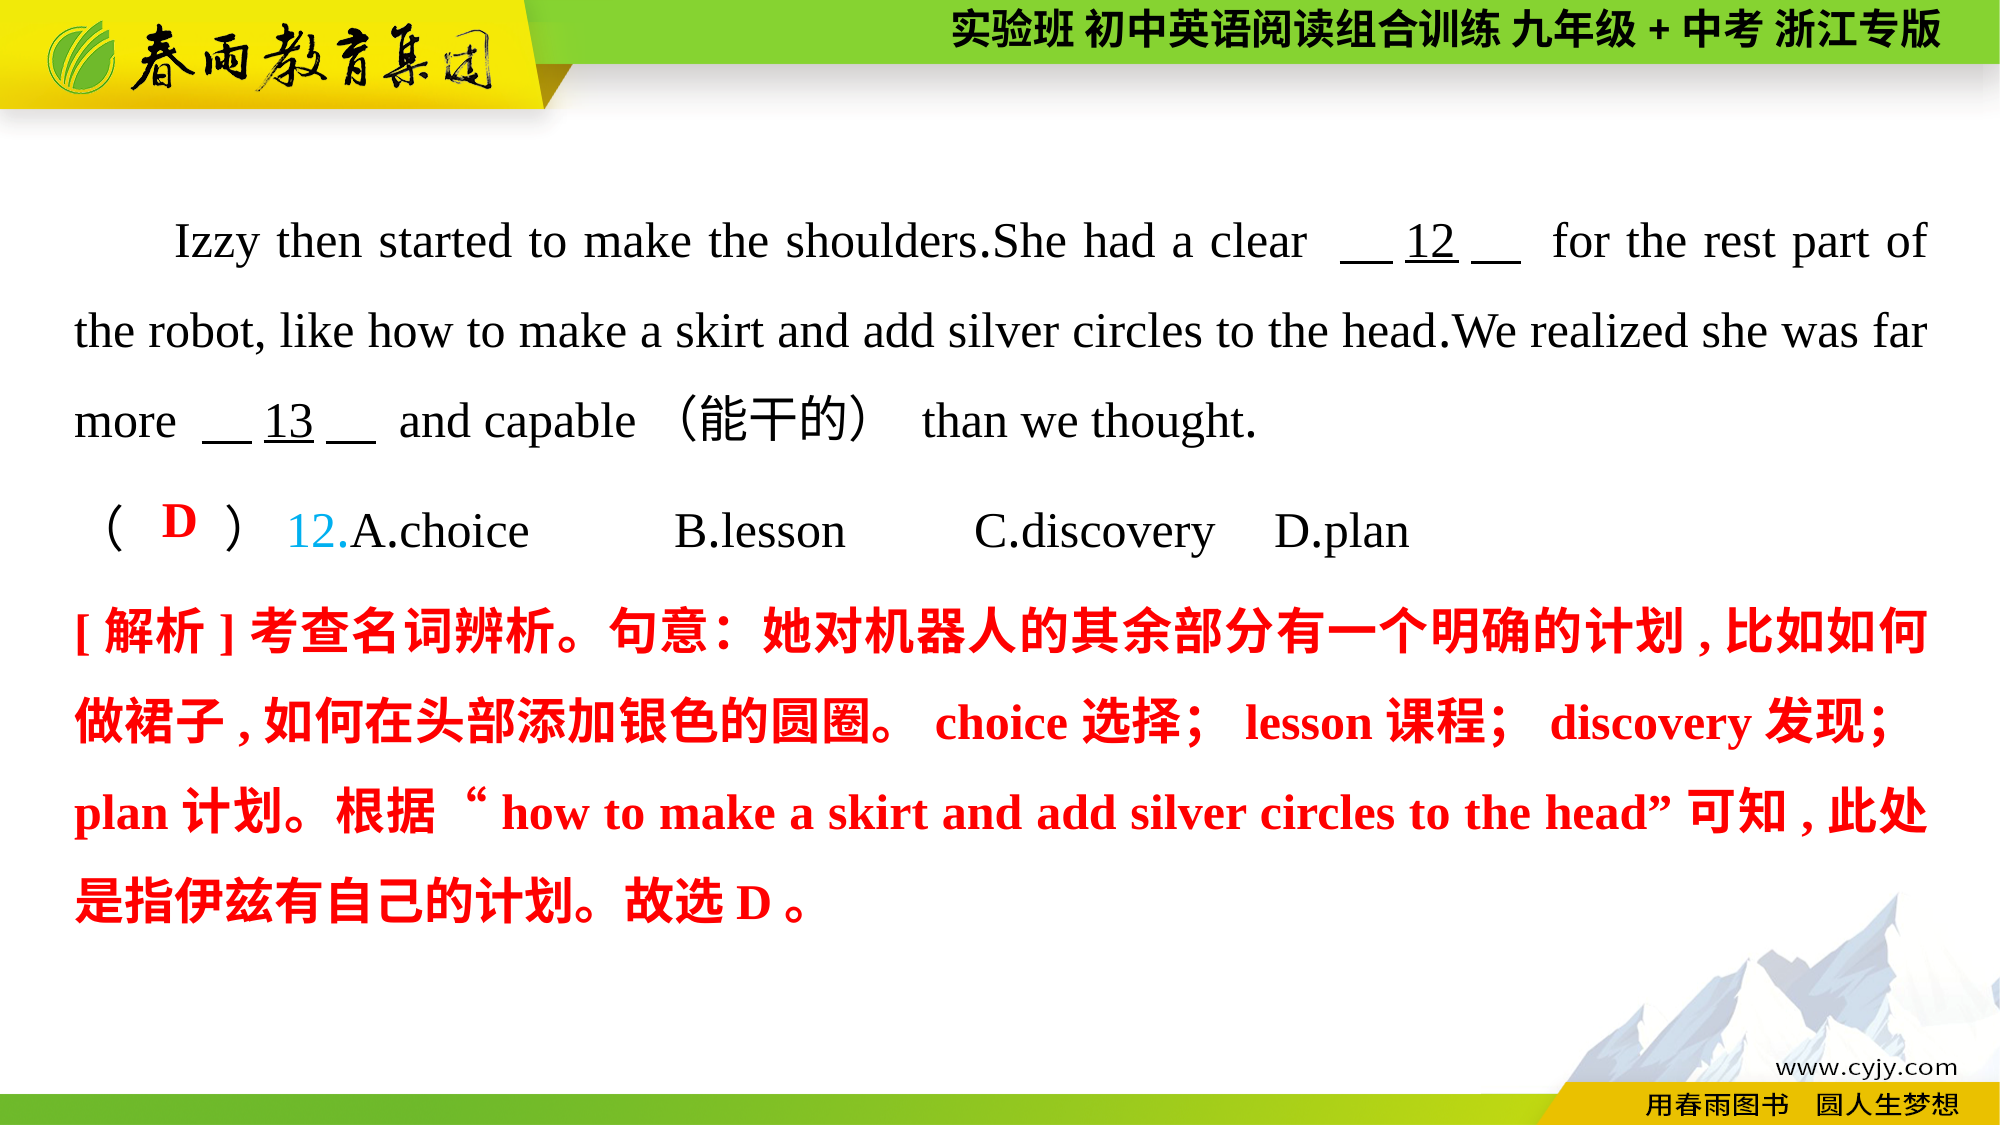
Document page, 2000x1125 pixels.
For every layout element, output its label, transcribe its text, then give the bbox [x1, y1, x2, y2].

text_box [解析]考查名词辨析。句意：她对机器人的其余部分有一个明确的计划,比如如何做裙子,如何在头部添加银色的圆圈。choice选择；lesson课程；discovery发现；plan计划。根据“how to make a skirt and add silver circles to the head”可知,此处是指伊兹有自己的计划。故选D。 [59, 561, 1944, 937]
picture [0, 0, 2000, 1125]
list Izzy then started to make the shoulders.She had a clear 12 for the rest part of the robot, like how to make a skirt and add silver circles to the head.We realized she was far more 13 and capable（能干的） than we thought. [59, 169, 1944, 446]
text_box （ ）12.A.choice B.lesson C.discovery D.plan [59, 459, 1944, 561]
text_box D [147, 479, 213, 555]
